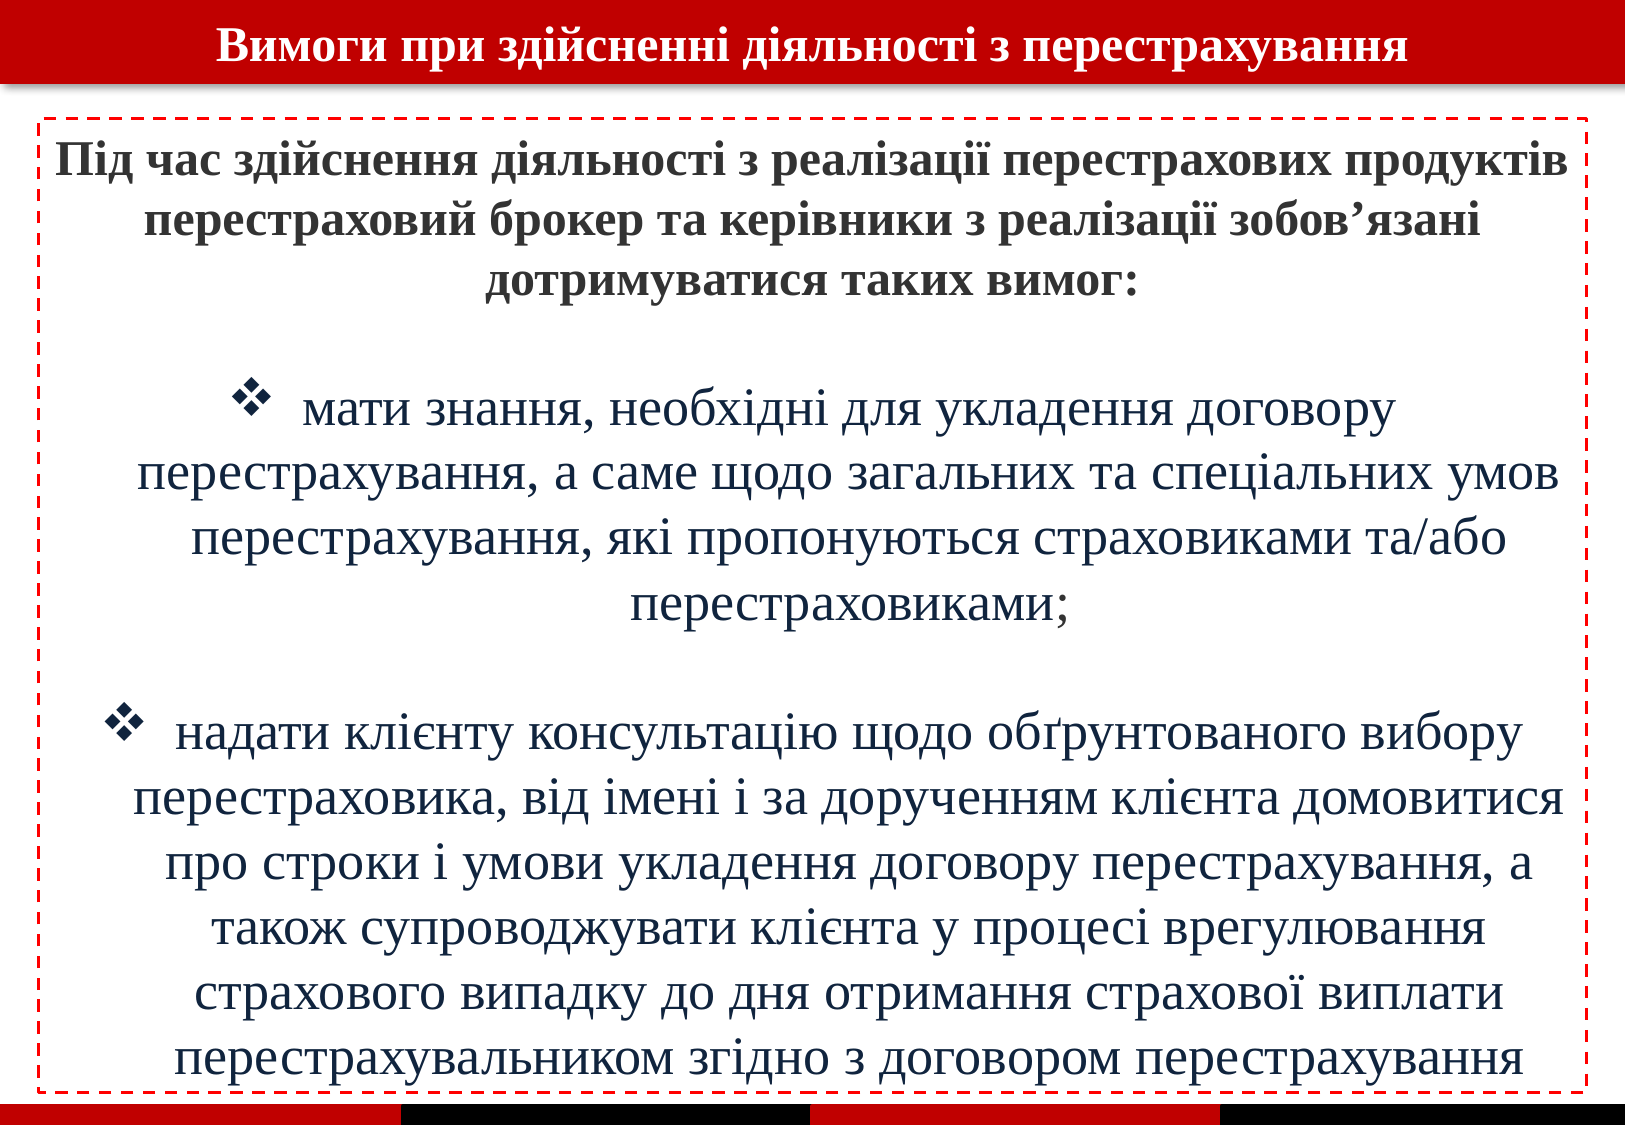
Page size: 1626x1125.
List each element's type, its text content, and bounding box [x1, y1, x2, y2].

text_box [0, 1104, 401, 1125]
text_box [401, 1104, 810, 1125]
text_box [810, 1104, 1220, 1125]
text_box Під час здійснення діяльності з реалізації перестрахових продуктів перестраховий брокер та керівники з реалізації зобов’язані дотримуватися таких вимог: мати знання, необхідні для укладення договору перестрахування, а саме щодо загальних та спеціальних умов перестрахування, які пропонуються страховиками та/або перестраховиками; надати клієнту консультацію щодо обґрунтованого вибору перестраховика, від імені і за дорученням клієнта домовитися про строки і умови укладення договору перестрахування, а також супроводжувати клієнта у процесі врегулювання страхового випадку до дня отримання страхової виплати перестрахувальником згідно з договором перестрахування [38, 118, 1587, 1093]
text_box [1220, 1104, 1625, 1125]
text_box Вимоги при здійсненні діяльності з перестрахування [0, 0, 1625, 84]
